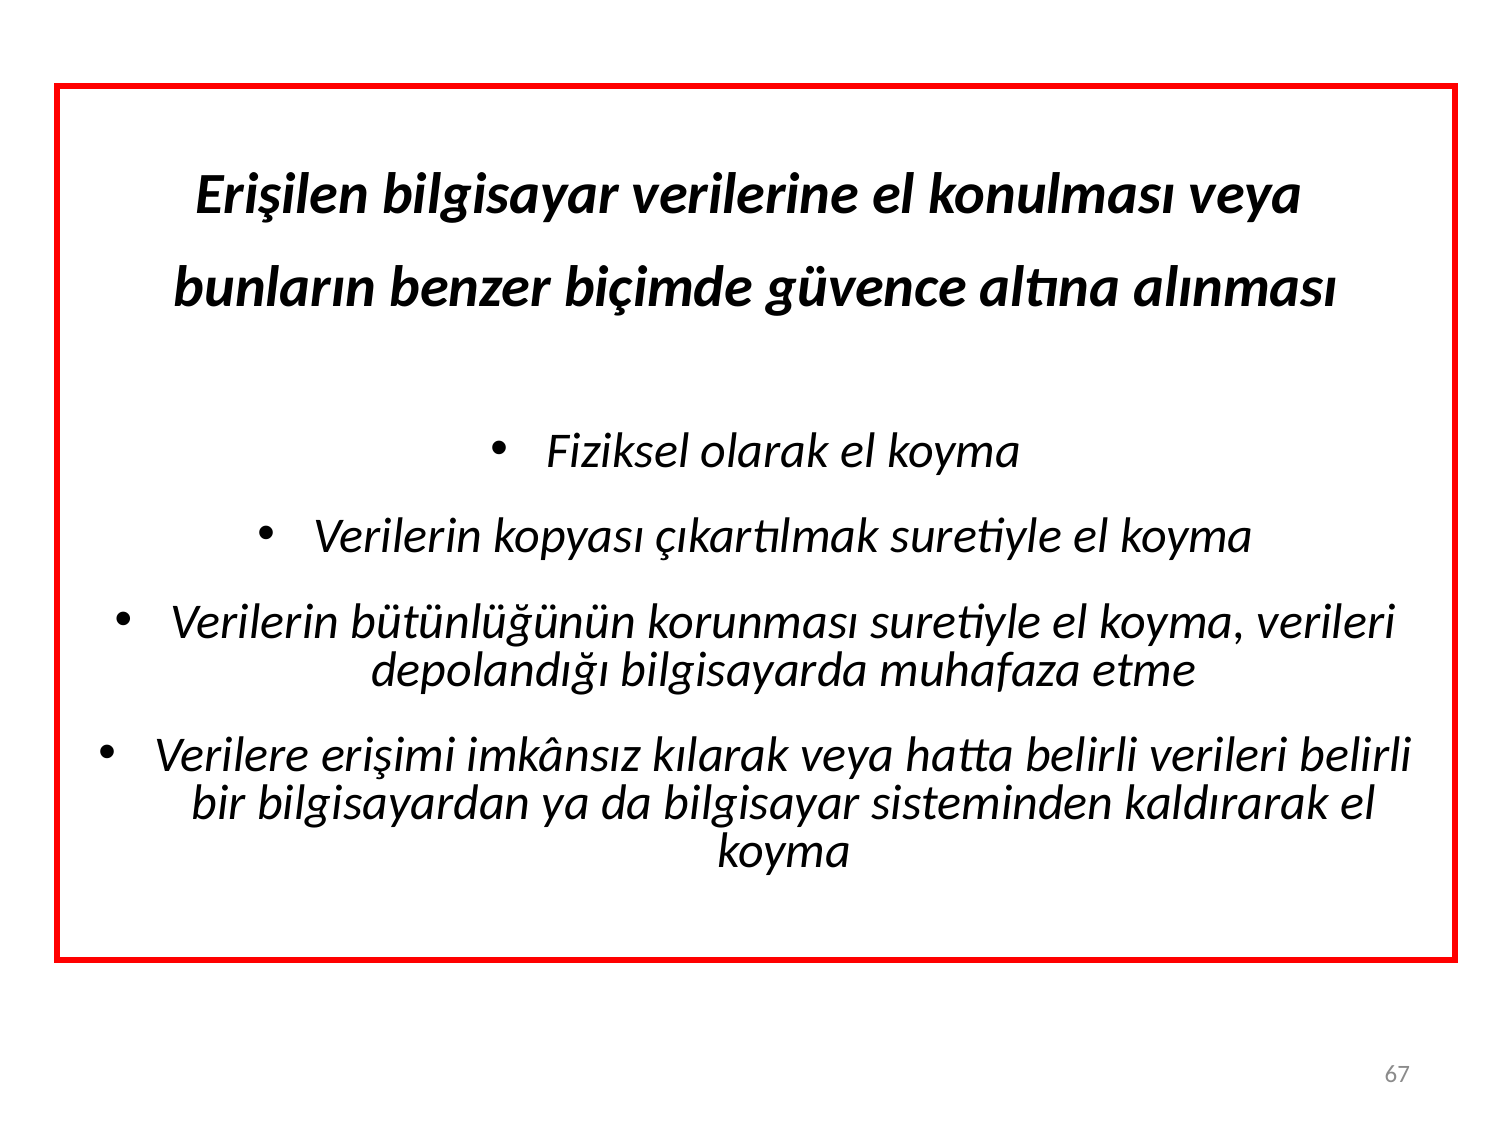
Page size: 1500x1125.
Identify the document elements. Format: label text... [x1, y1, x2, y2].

slide_number 67 [1074, 1042, 1425, 1103]
text_box Erişilen bilgisayar verilerine el konulması veya bunların benzer biçimde güvence altına alınması Fiziksel olarak el koyma Verilerin kopyası çıkartılmak suretiyle el koyma Verilerin bütünlüğünün korunması suretiyle el koyma, verileri depolandığı bilgisayarda muhafaza etme Verilere erişimi imkânsız kılarak veya hatta belirli verileri belirli bir bilgisayardan ya da bilgisayar sisteminden kaldırarak el koyma [57, 85, 1455, 960]
